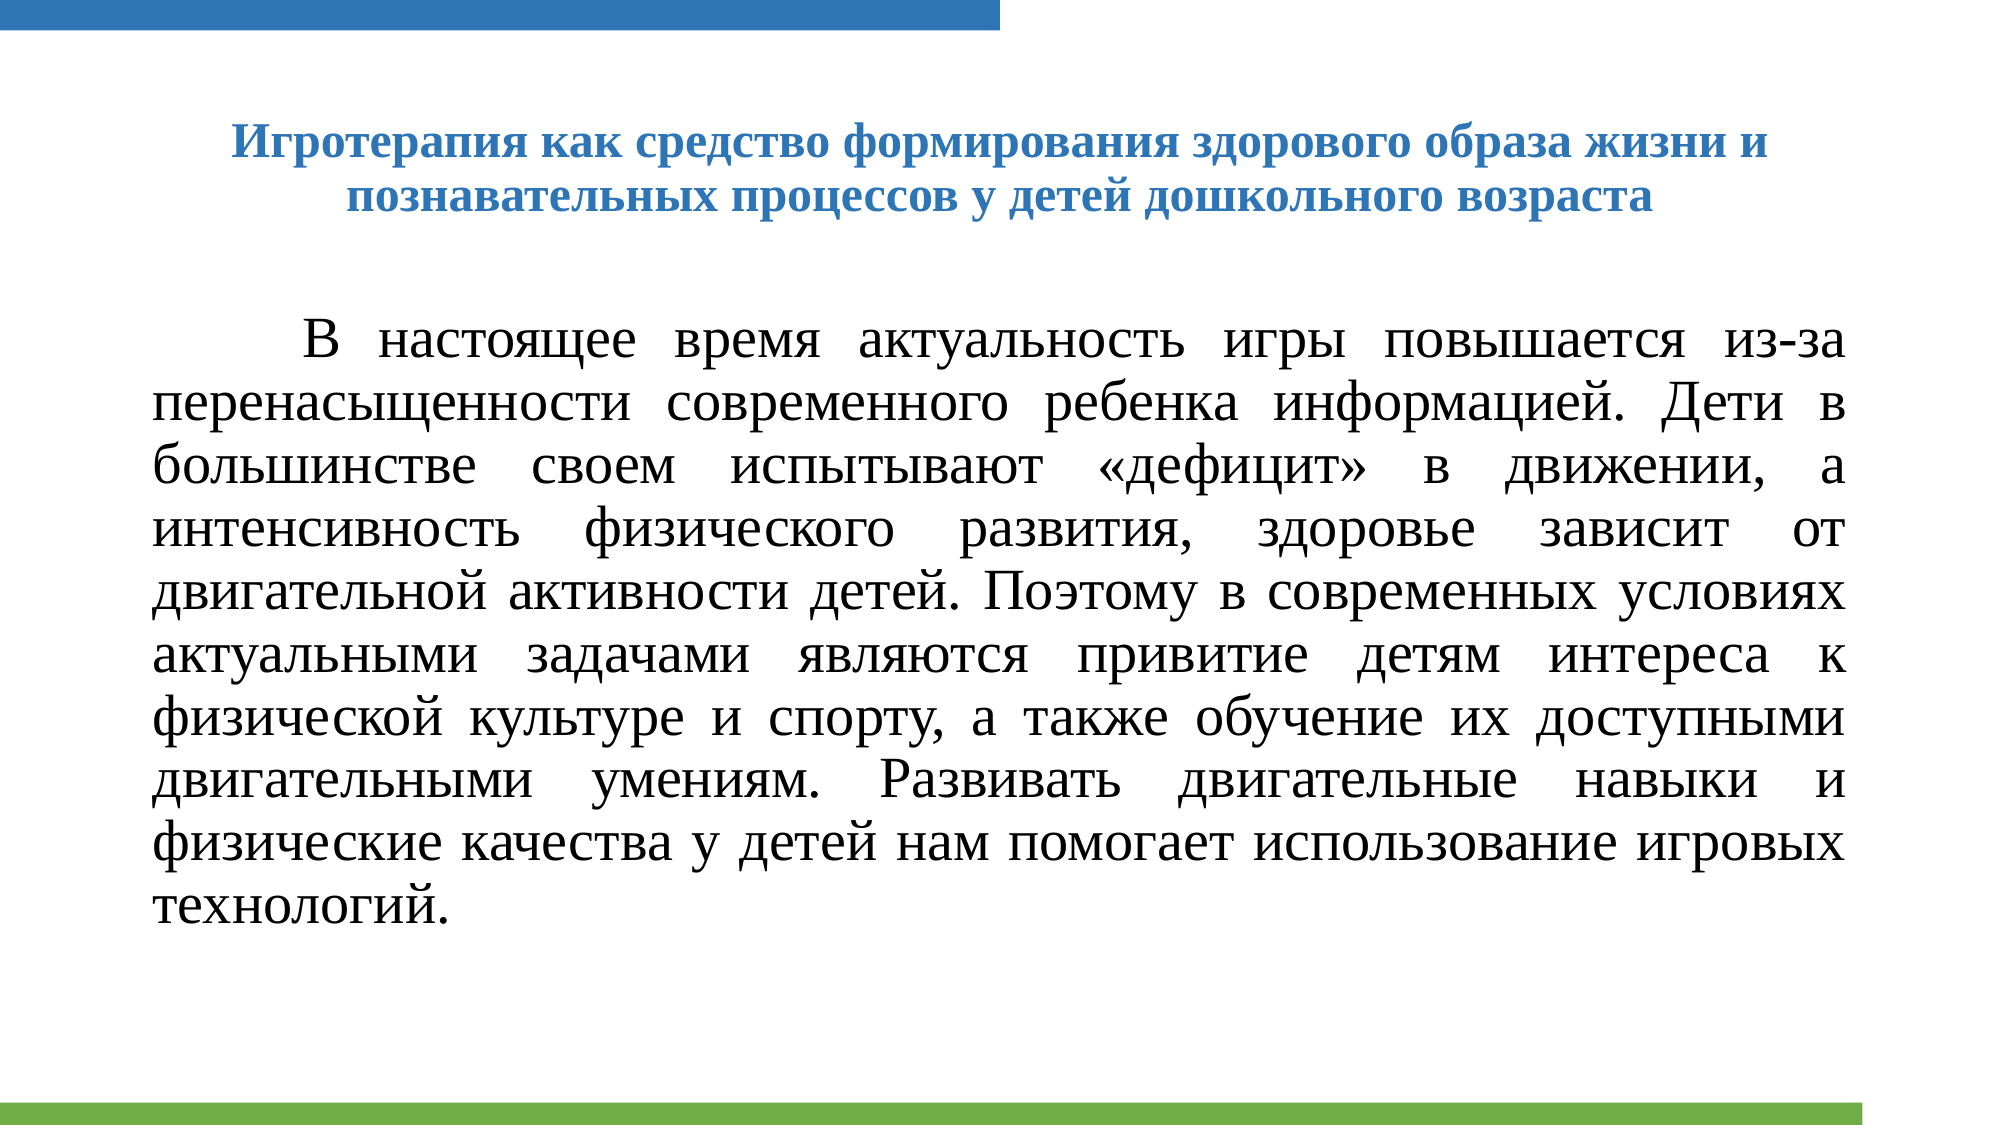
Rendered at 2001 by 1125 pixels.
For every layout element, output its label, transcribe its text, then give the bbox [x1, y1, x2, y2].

title Игротерапия как средство формирования здорового образа жизни и познавательных процессов у детей дошкольного возраста [137, 59, 1863, 278]
list В настоящее время актуальность игры повышается из-за перенасыщенности современного ребенка информацией. Дети в большинстве своем испытывают «дефицит» в движении, а интенсивность физического развития, здоровье зависит от двигательной активности детей. Поэтому в современных условиях актуальными задачами являются привитие детям интереса к физической культуре и спорту, а также обучение их доступными двигательными умениям. Развивать двигательные навыки и физические качества у детей нам помогает использование игровых технологий. [137, 299, 1863, 1014]
